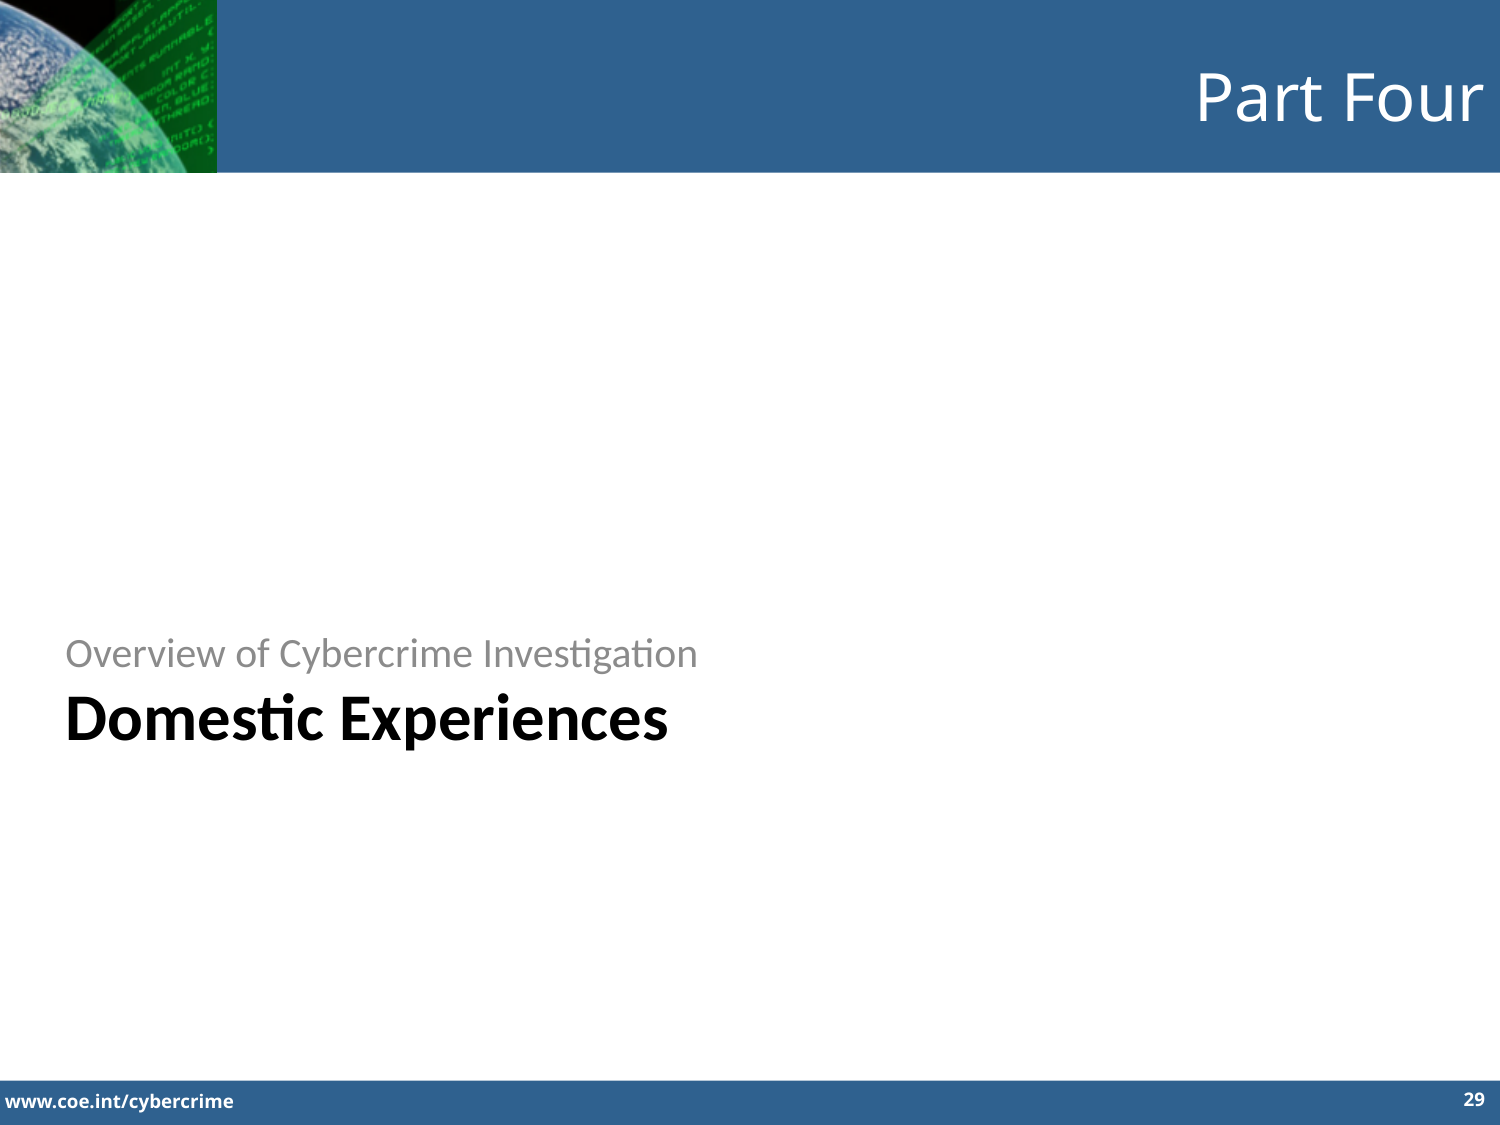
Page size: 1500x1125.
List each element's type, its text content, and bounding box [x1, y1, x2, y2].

text_box Domestic Experiences [50, 681, 1450, 761]
text_box Overview of Cybercrime Investigation [50, 624, 1326, 682]
slide_number 29 [1149, 1079, 1500, 1125]
picture [0, 1, 217, 173]
text_box Part Four [309, 18, 1500, 171]
